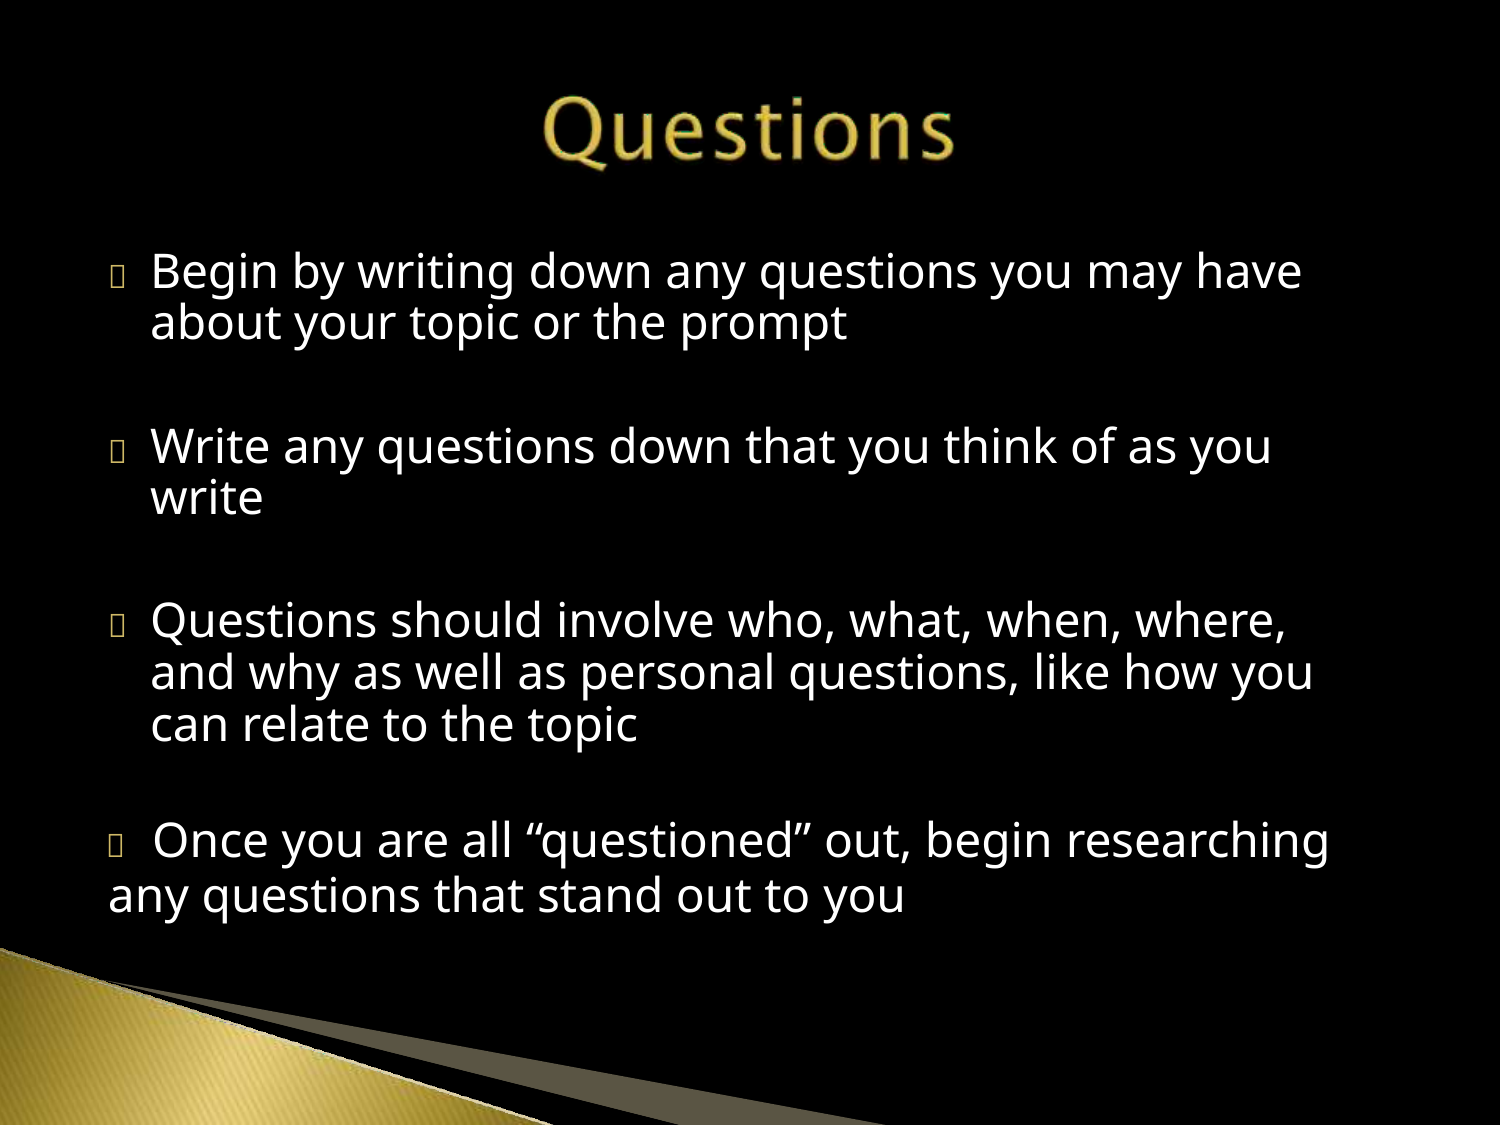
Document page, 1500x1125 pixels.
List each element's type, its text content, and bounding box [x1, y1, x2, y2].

text_box [0, 948, 554, 1125]
text_box  Begin by writing down any questions you may have about your topic or the prompt  Write any questions down that you think of as you write  Questions should involve who, what, when, where, and why as well as personal questions, like how you can relate to the topic  Once you are all “questioned” out, begin researching any questions that stand out to you [105, 237, 1376, 923]
text_box [481, 56, 1018, 200]
text_box [558, 1064, 886, 1125]
text_box [554, 949, 558, 1125]
text_box [558, 1094, 679, 1125]
